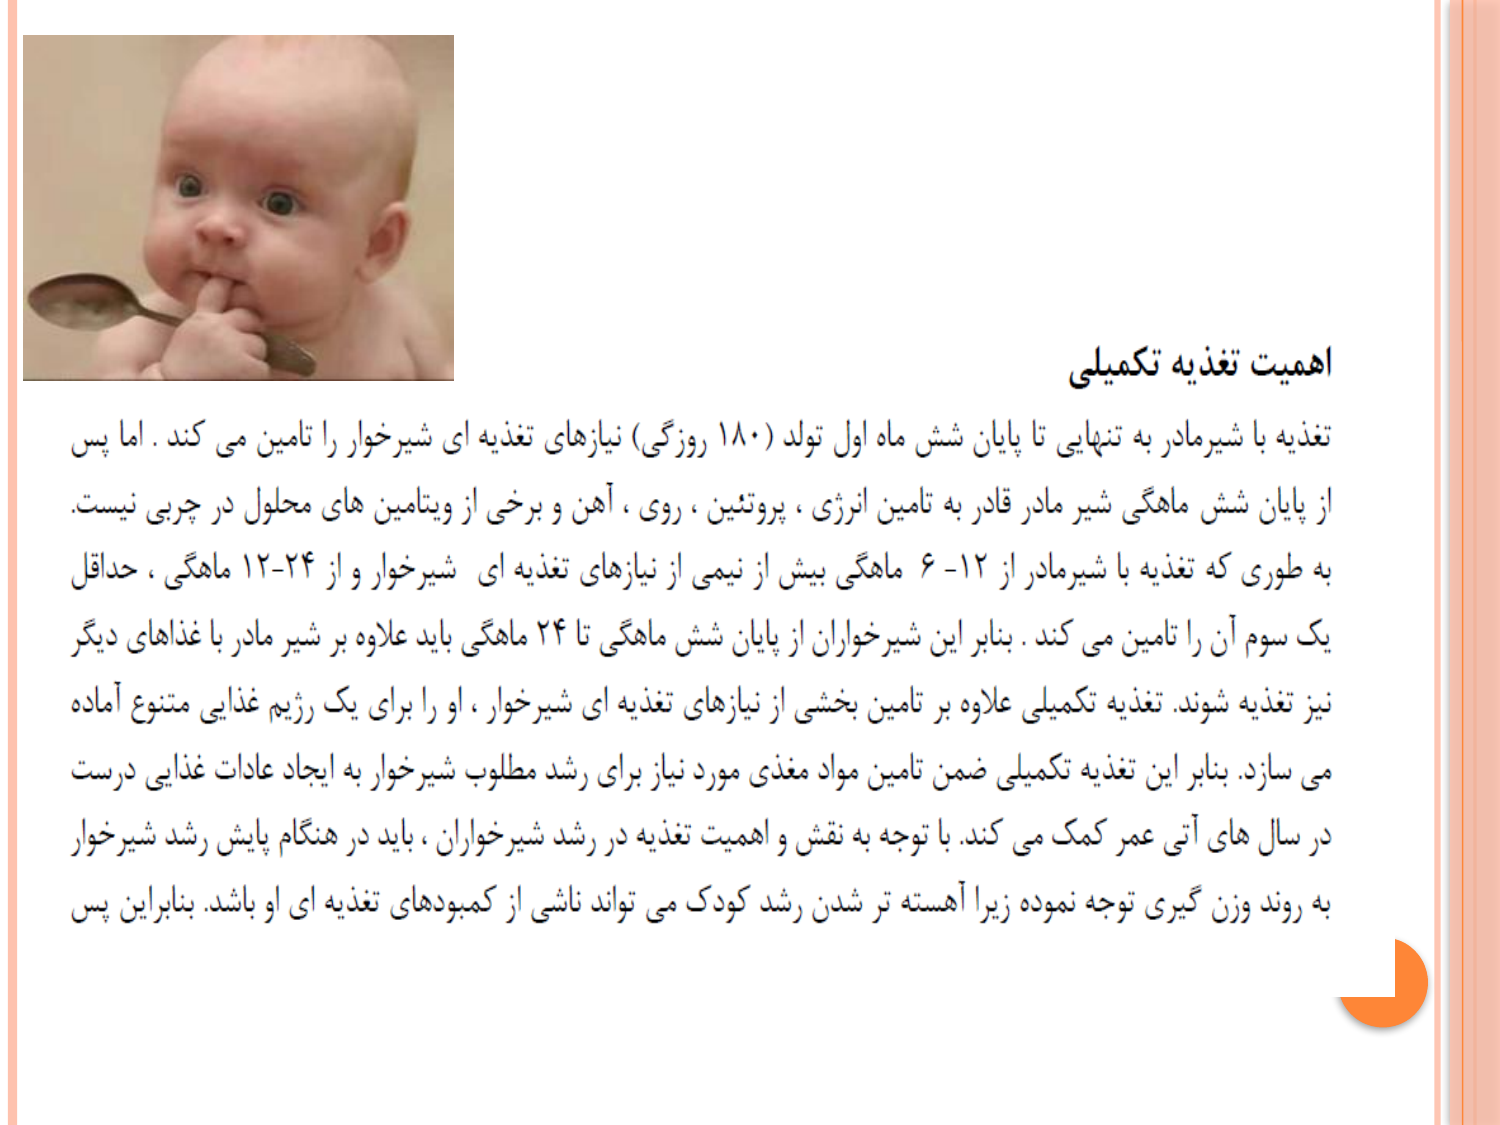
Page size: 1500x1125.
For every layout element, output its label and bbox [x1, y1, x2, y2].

picture [22, 34, 454, 381]
list [57, 339, 1395, 997]
